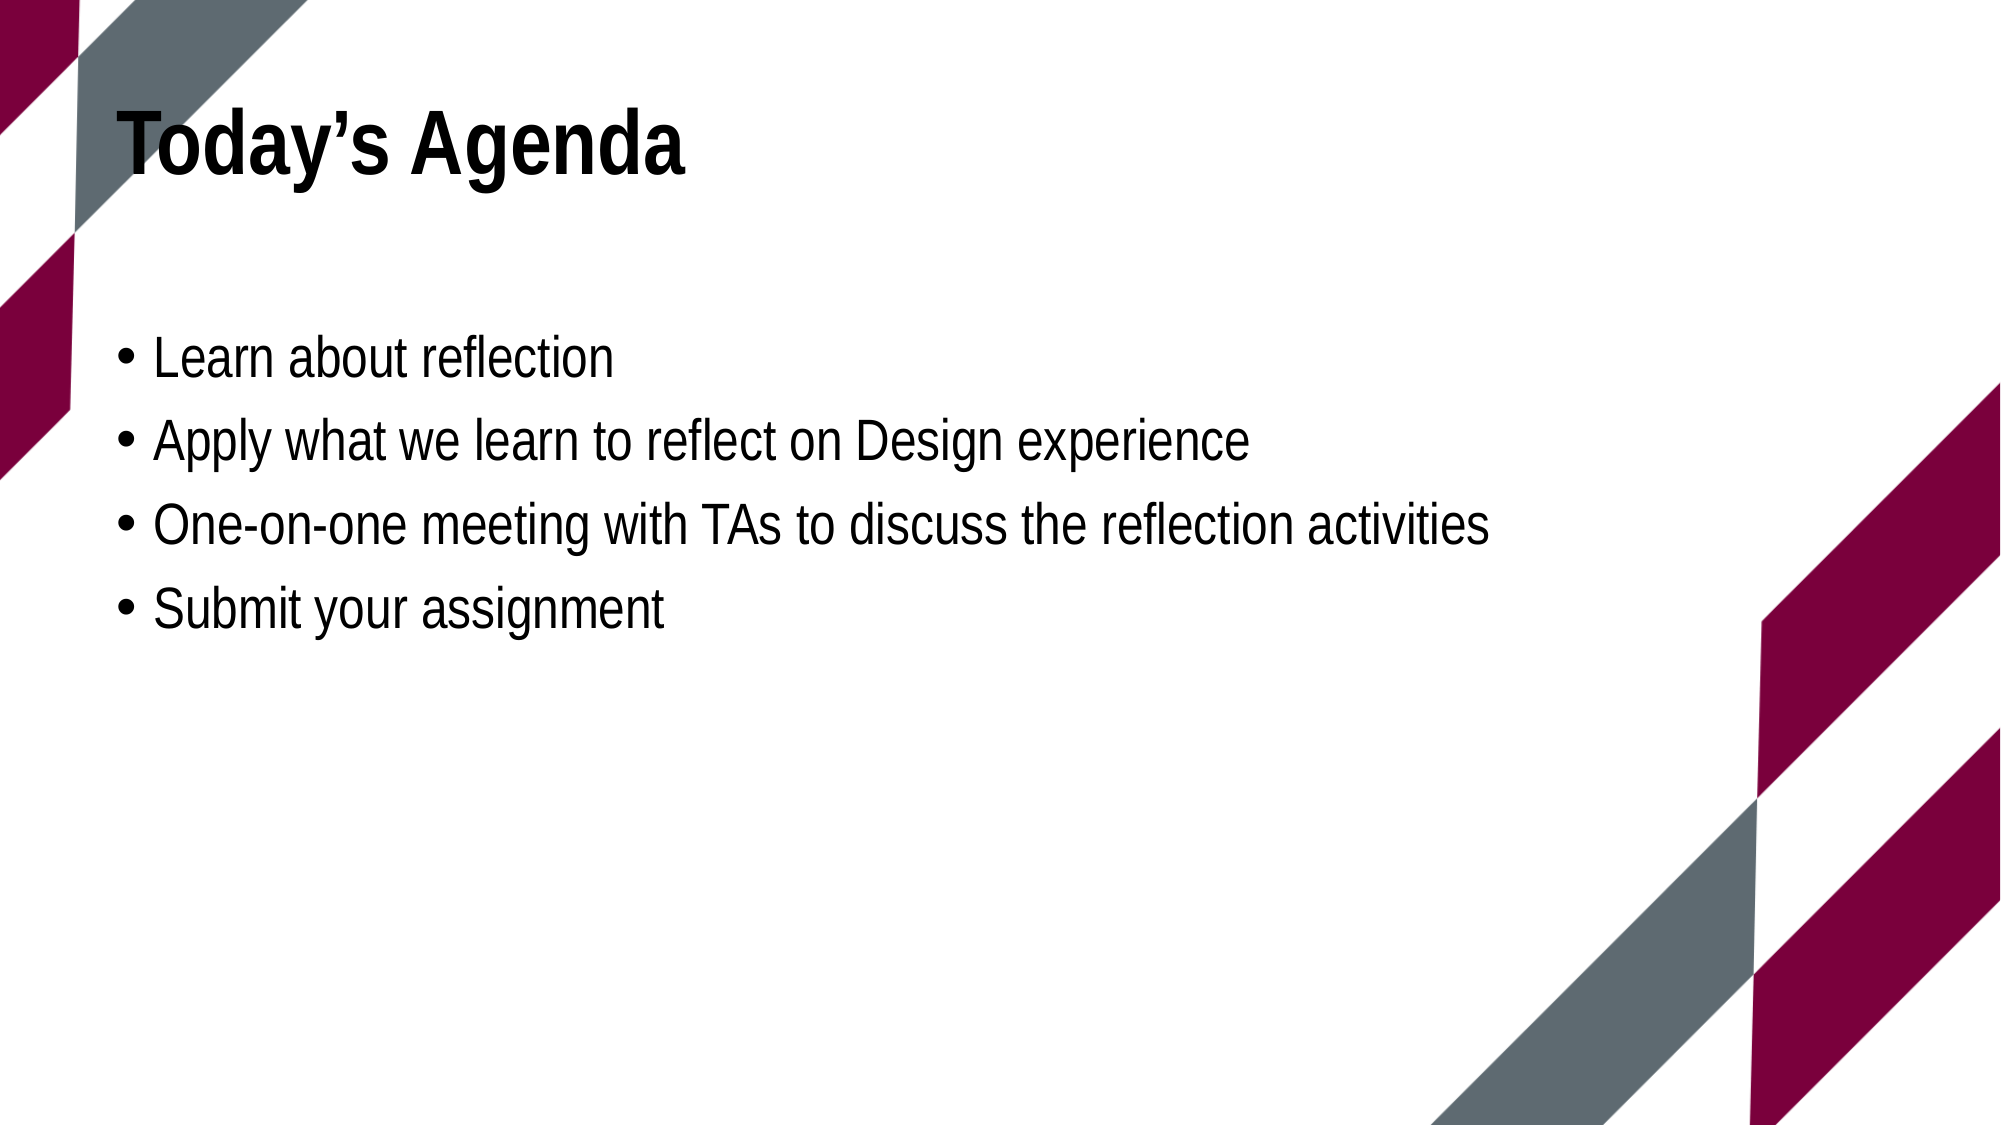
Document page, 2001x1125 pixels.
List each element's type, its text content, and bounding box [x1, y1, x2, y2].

picture [0, 0, 2001, 1125]
title Today’s Agenda [100, 37, 1512, 254]
list Learn about reflection Apply what we learn to reflect on Design experience One-on-one meeting with TAs to discuss the reflection activities Submit your assignment [100, 319, 1615, 1004]
